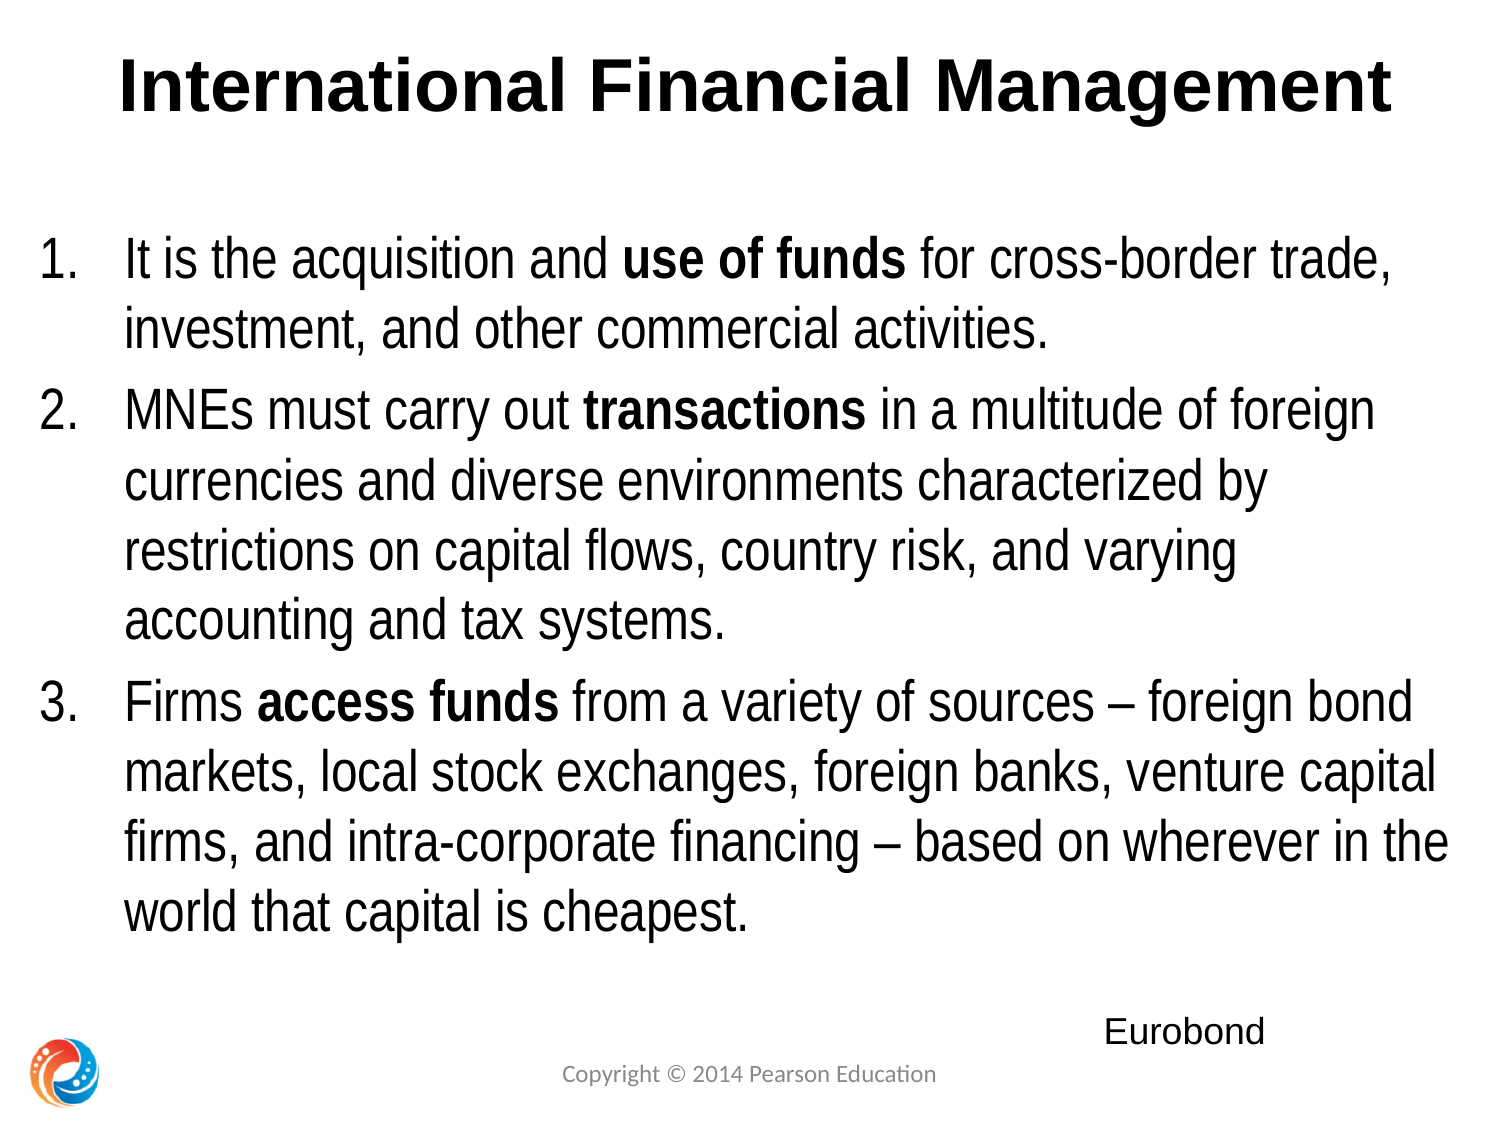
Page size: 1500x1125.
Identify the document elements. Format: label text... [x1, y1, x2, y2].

picture [23, 1032, 105, 1111]
subtitle It is the acquisition and use of funds for cross-border trade, investment, and other commercial activities. MNEs must carry out transactions in a multitude of foreign currencies and diverse environments characterized by restrictions on capital flows, country risk, and varying accounting and tax systems. Firms access funds from a variety of sources – foreign bond markets, local stock exchanges, foreign banks, venture capital firms, and intra-corporate financing – based on wherever in the world that capital is cheapest. [24, 212, 1476, 1038]
footer Copyright © 2014 Pearson Education [512, 1042, 988, 1103]
text_box Eurobond [1088, 999, 1281, 1060]
title International Financial Management [62, 12, 1451, 151]
